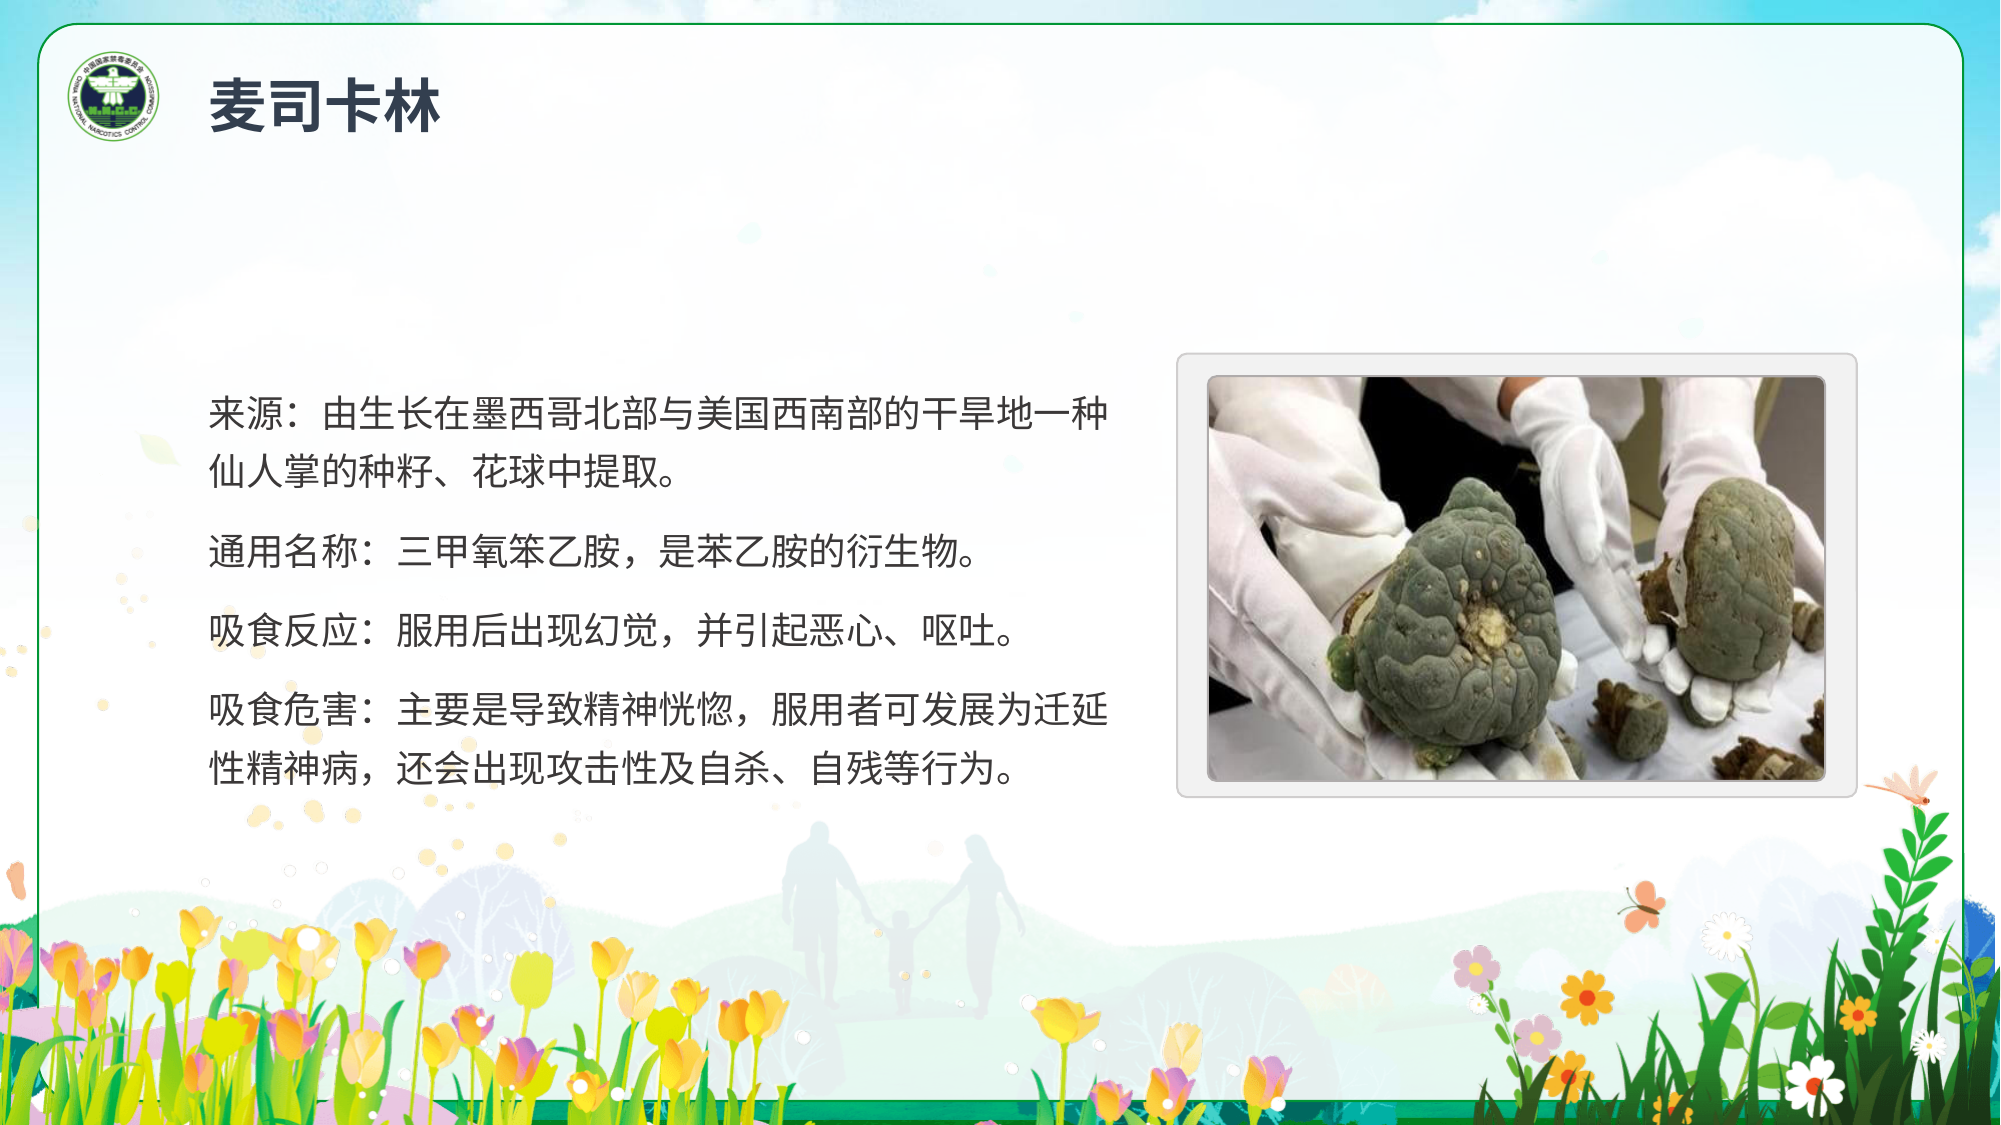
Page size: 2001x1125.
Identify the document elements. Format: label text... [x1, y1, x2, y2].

text_box 来源：由生长在墨西哥北部与美国西南部的干旱地一种仙人掌的种籽、花球中提取。 通用名称：三甲氧笨乙胺，是苯乙胺的衍生物。 吸食反应：服用后出现幻觉，并引起恶心、呕吐。 吸食危害：主要是导致精神恍惚，服用者可发展为迁延性精神病，还会出现攻击性及自杀、自残等行为。 [193, 369, 1126, 748]
text_box 麦司卡林 [193, 61, 1126, 148]
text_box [1177, 353, 1857, 798]
picture [0, 0, 2001, 1125]
